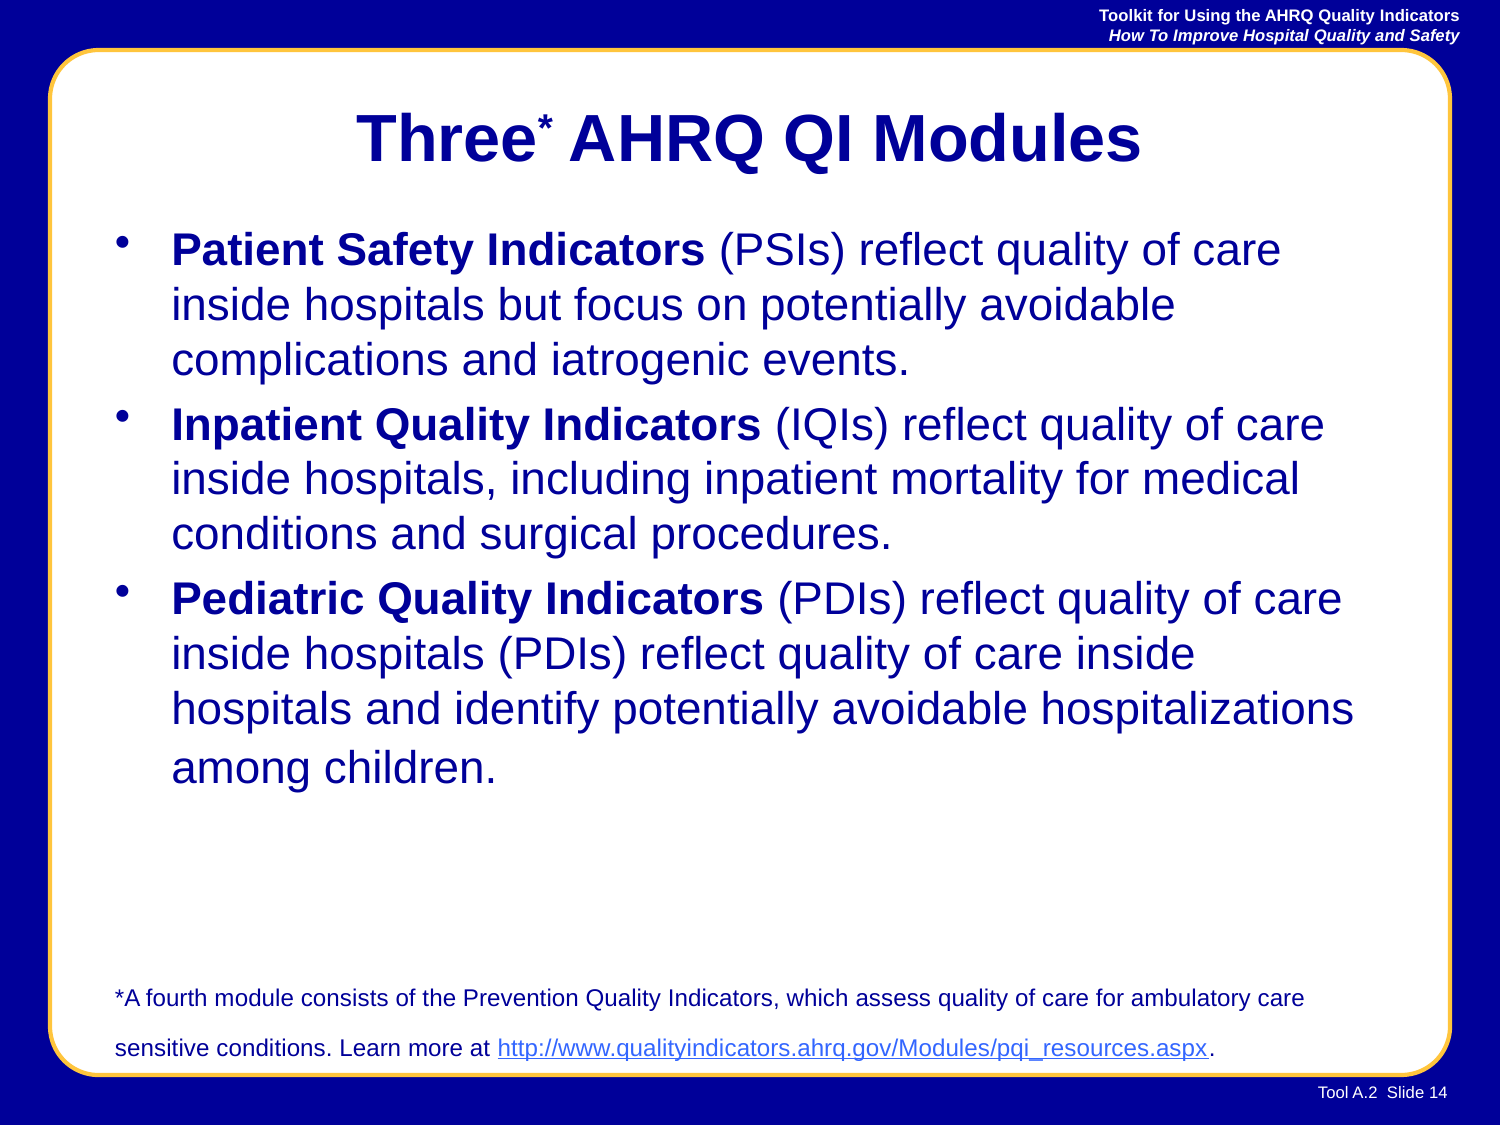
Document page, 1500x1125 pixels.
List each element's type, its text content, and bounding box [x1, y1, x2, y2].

title Three* AHRQ QI Modules [112, 87, 1388, 213]
list Patient Safety Indicators (PSIs) reflect quality of care inside hospitals but focus on potentially avoidable complications and iatrogenic events. Inpatient Quality Indicators (IQIs) reflect quality of care inside hospitals, including inpatient mortality for medical conditions and surgical procedures. Pediatric Quality Indicators (PDIs) reflect quality of care inside hospitals (PDIs) reflect quality of care inside hospitals and identify potentially avoidable hospitalizations among children. *A fourth module consists of the Prevention Quality Indicators, which assess quality of care for ambulatory care sensitive conditions. Learn more at http://www.qualityindicators.ahrq.gov/Modules/pqi_resources.aspx. [99, 212, 1375, 1063]
